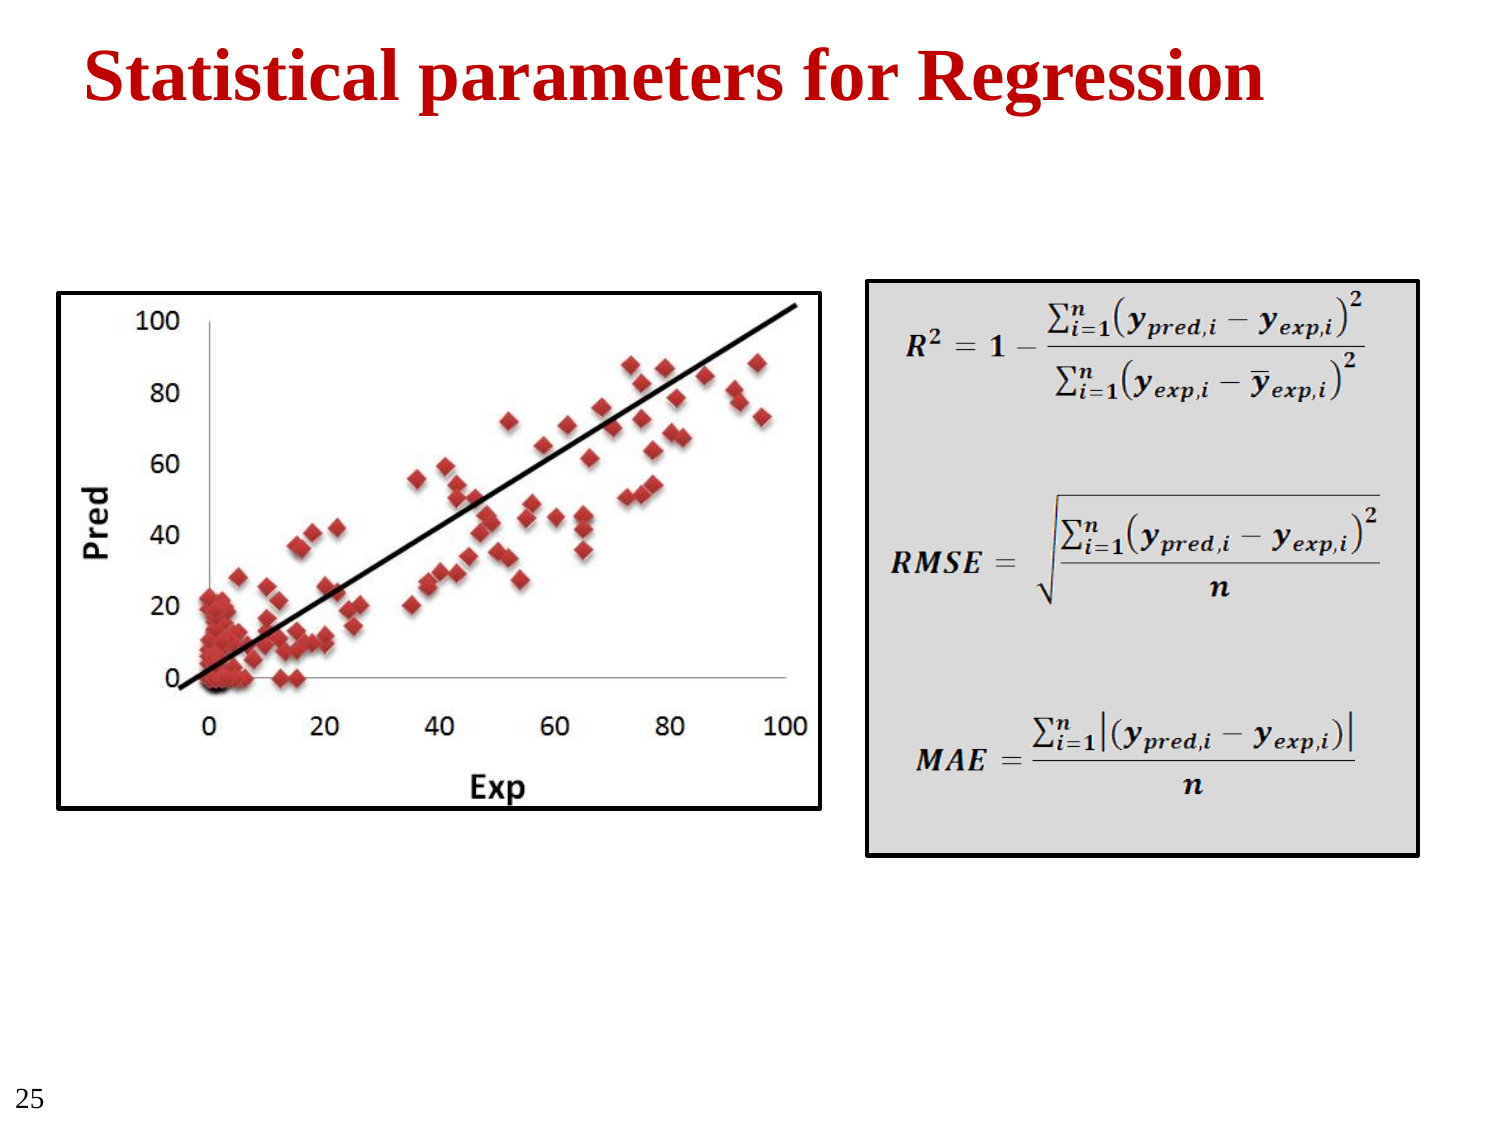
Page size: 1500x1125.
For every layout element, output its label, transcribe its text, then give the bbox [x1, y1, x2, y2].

text_box [815, 291, 822, 299]
picture [80, 292, 818, 809]
picture [905, 269, 1366, 426]
slide_number 25 [0, 1071, 75, 1125]
picture [915, 691, 1355, 815]
text_box [56, 291, 81, 811]
text_box [865, 279, 1420, 858]
title Statistical parameters for Regression [0, 1, 1350, 141]
picture [890, 468, 1380, 627]
